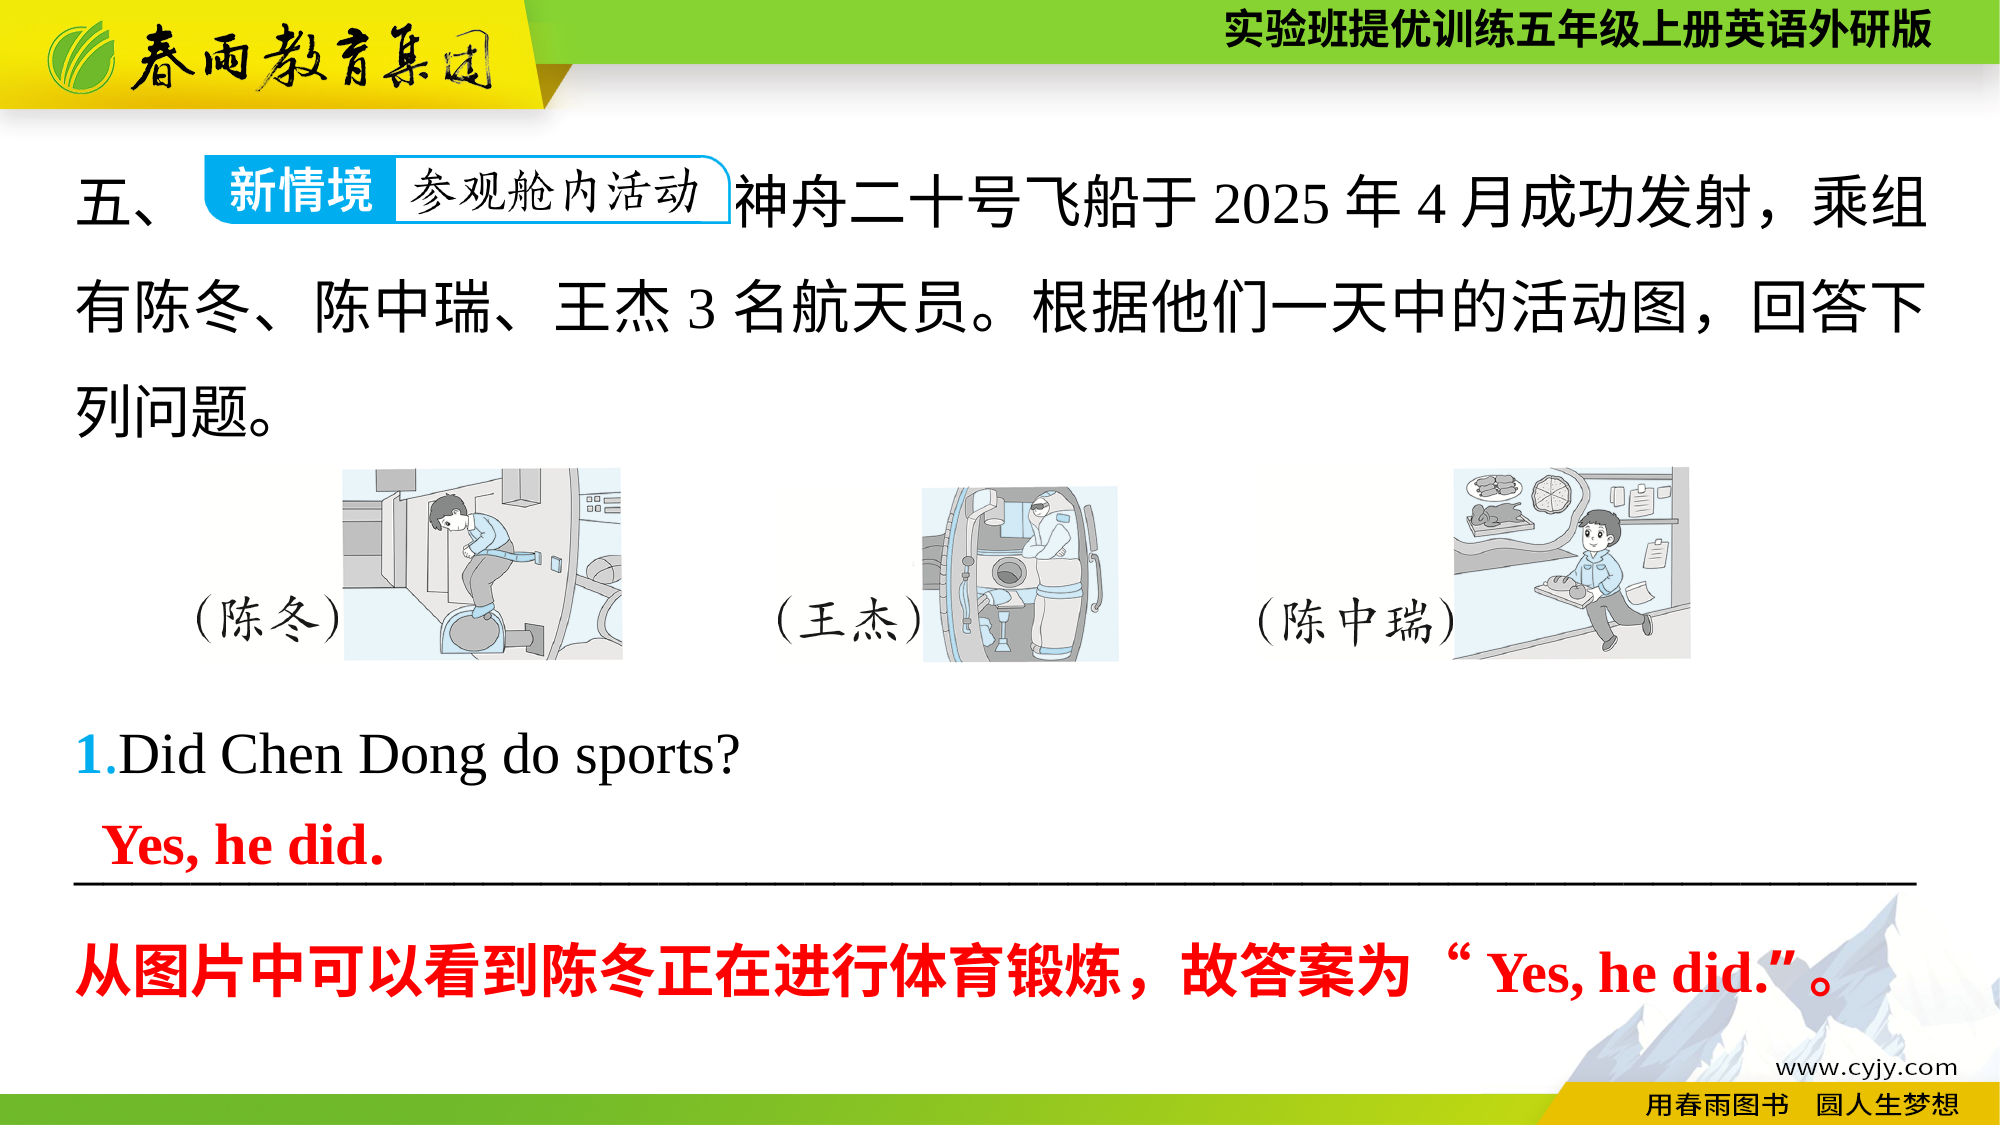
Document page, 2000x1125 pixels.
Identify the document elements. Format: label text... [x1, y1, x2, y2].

text_box Yes, he did. [86, 798, 401, 884]
picture [0, 0, 2000, 1125]
text_box 从图片中可以看到陈冬正在进行体育锻炼，故答案为“Yes, he did.”。 [59, 891, 1944, 1012]
list 五、 神舟二十号飞船于2025年4月成功发射，乘组有陈冬、陈中瑞、王杰3名航天员。根据他们一天中的活动图，回答下列问题。 1.Did Chen Dong do sports? _______________________________________________________________ [59, 122, 1944, 891]
